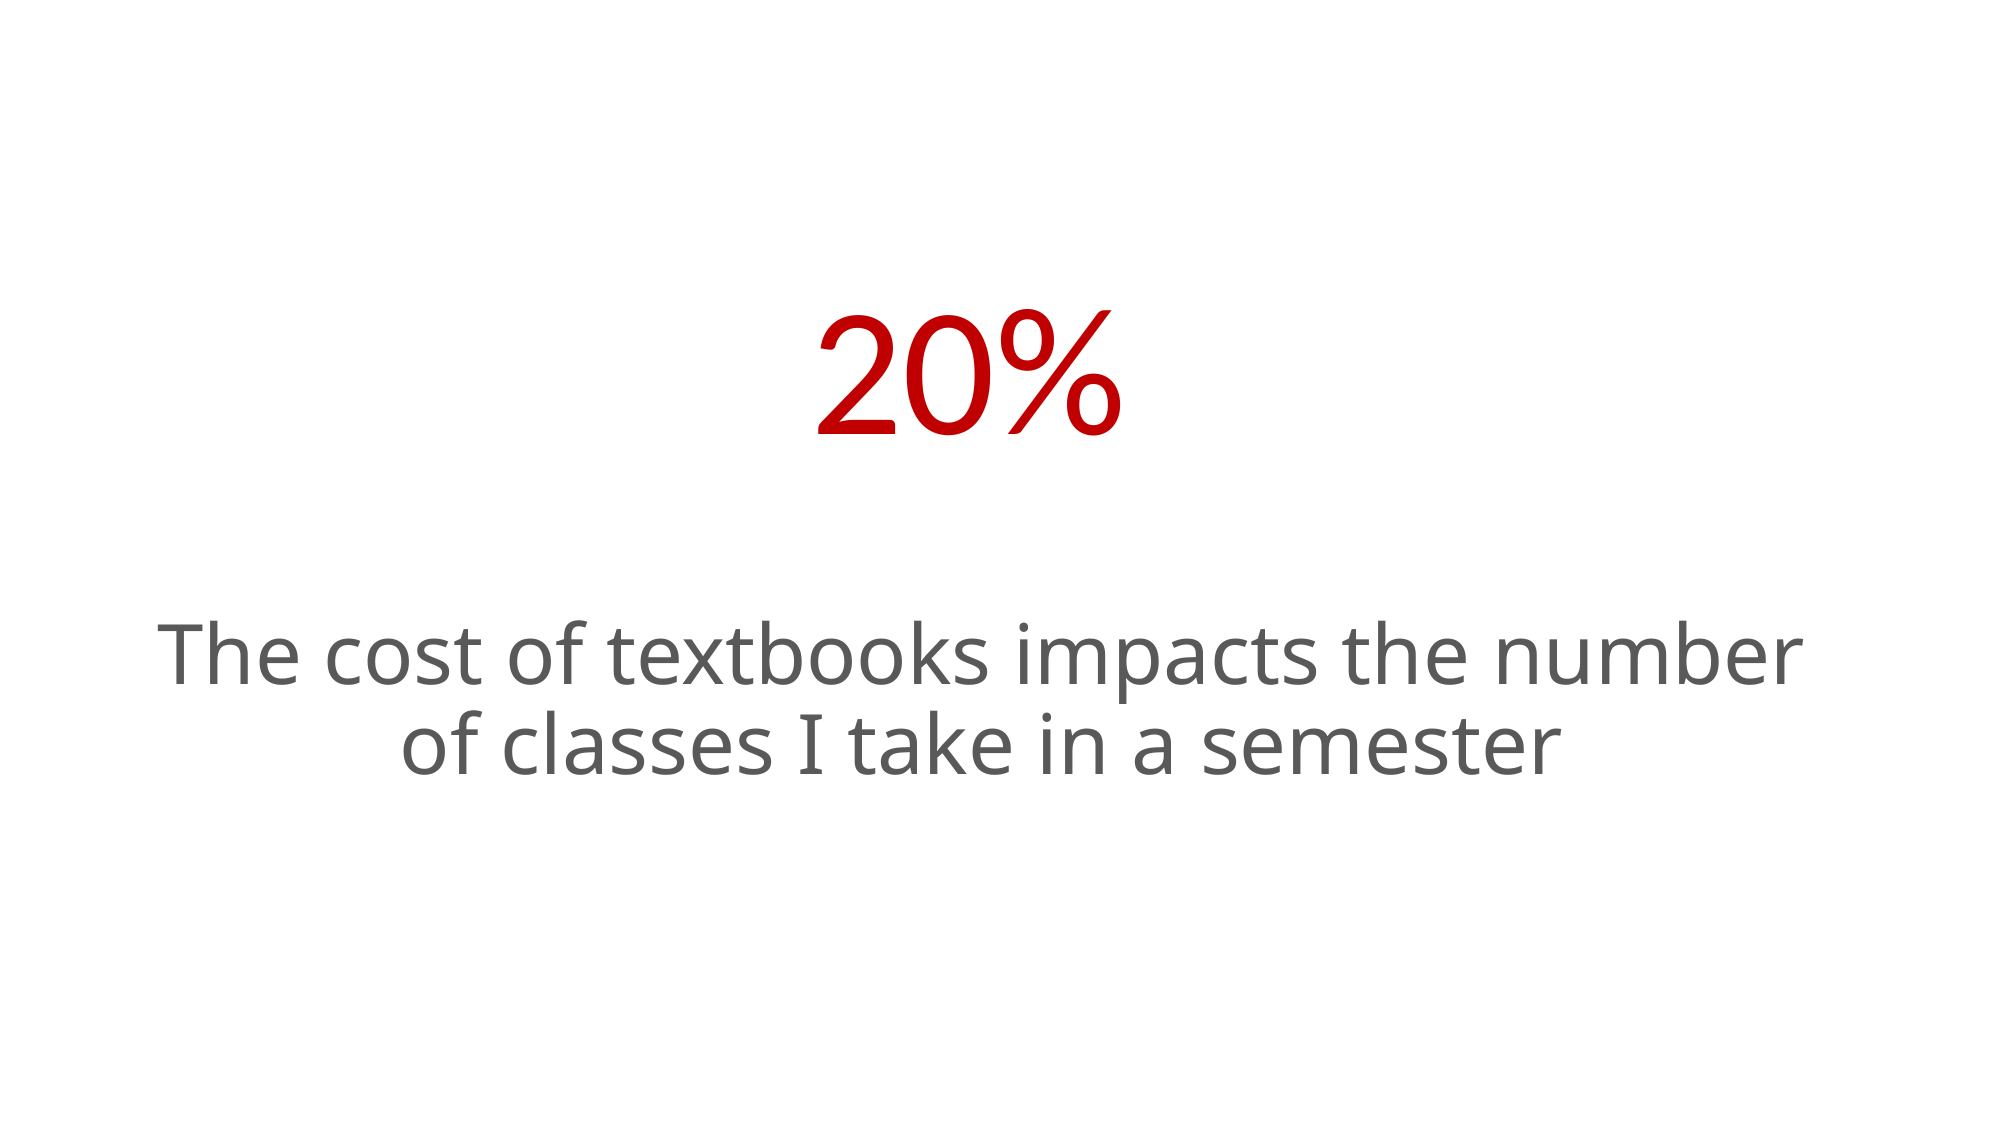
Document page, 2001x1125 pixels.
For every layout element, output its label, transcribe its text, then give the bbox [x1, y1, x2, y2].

text_box 20% [795, 244, 1169, 479]
title The cost of textbooks impacts the number of classes I take in a semester [119, 481, 1845, 925]
